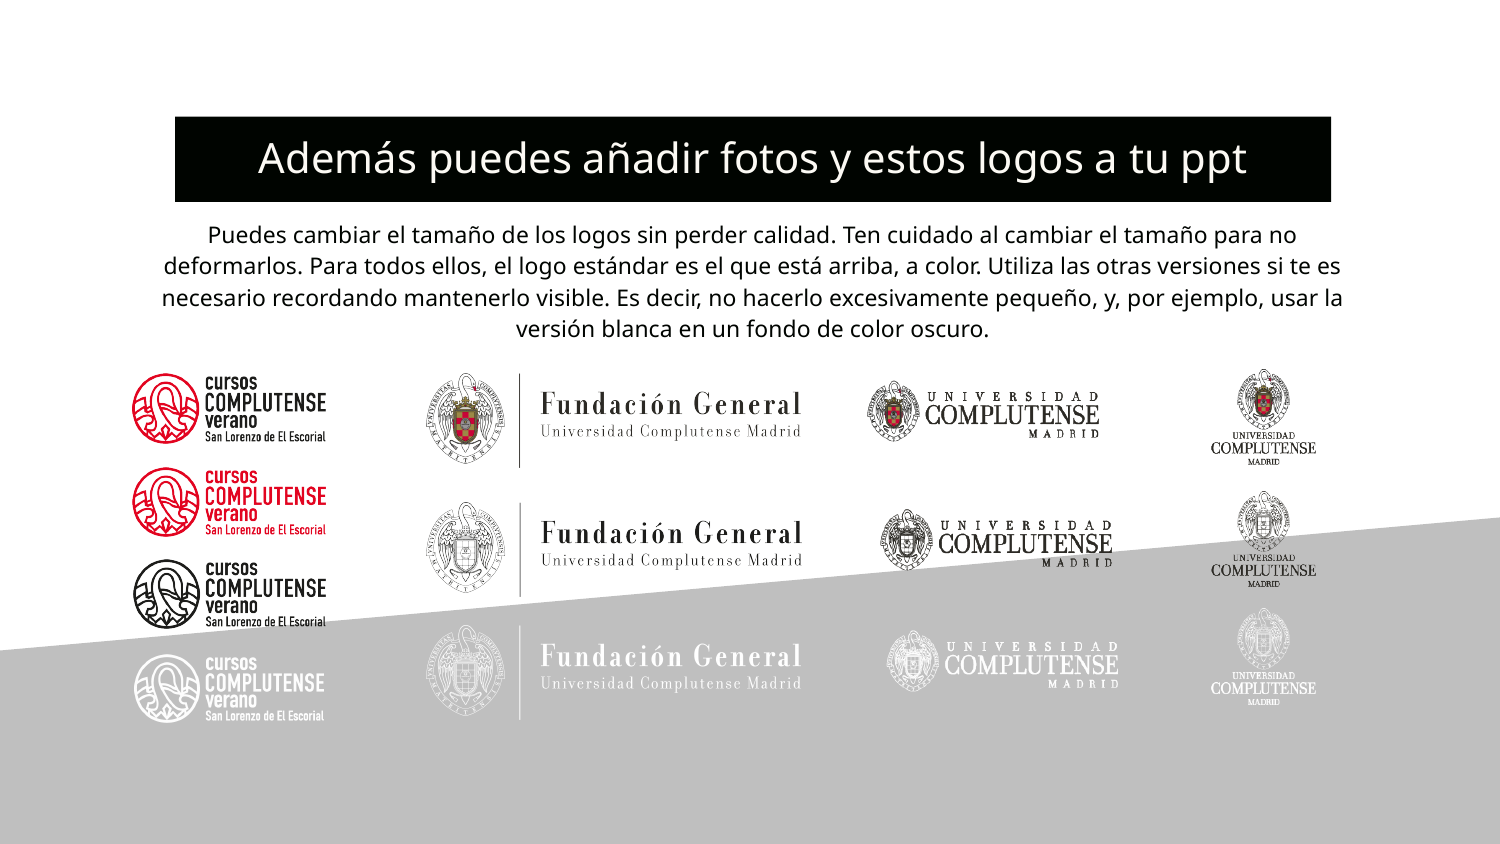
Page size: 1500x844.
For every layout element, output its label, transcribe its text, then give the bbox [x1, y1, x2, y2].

picture [880, 509, 1112, 571]
picture [132, 373, 326, 444]
picture [425, 625, 801, 721]
picture [886, 630, 1118, 692]
picture [1211, 369, 1316, 466]
text_box [0, 515, 1500, 844]
picture [867, 380, 1099, 442]
picture [1211, 608, 1316, 705]
picture [1211, 490, 1316, 588]
picture [425, 501, 802, 597]
picture [132, 558, 326, 629]
text_box Además puedes añadir fotos y estos logos a tu ppt [175, 116, 1332, 202]
text_box Puedes cambiar el tamaño de los logos sin perder calidad. Ten cuidado al cambiar el tamaño para no deformarlos. Para todos ellos, el logo estándar es el que está arriba, a color. Utiliza las otras versiones si te es necesario recordando mantenerlo visible. Es decir, no hacerlo excesivamente pequeño, y, por ejemplo, usar la versión blanca en un fondo de color oscuro. [135, 224, 1371, 335]
picture [425, 372, 801, 468]
picture [132, 466, 326, 538]
picture [134, 654, 325, 724]
